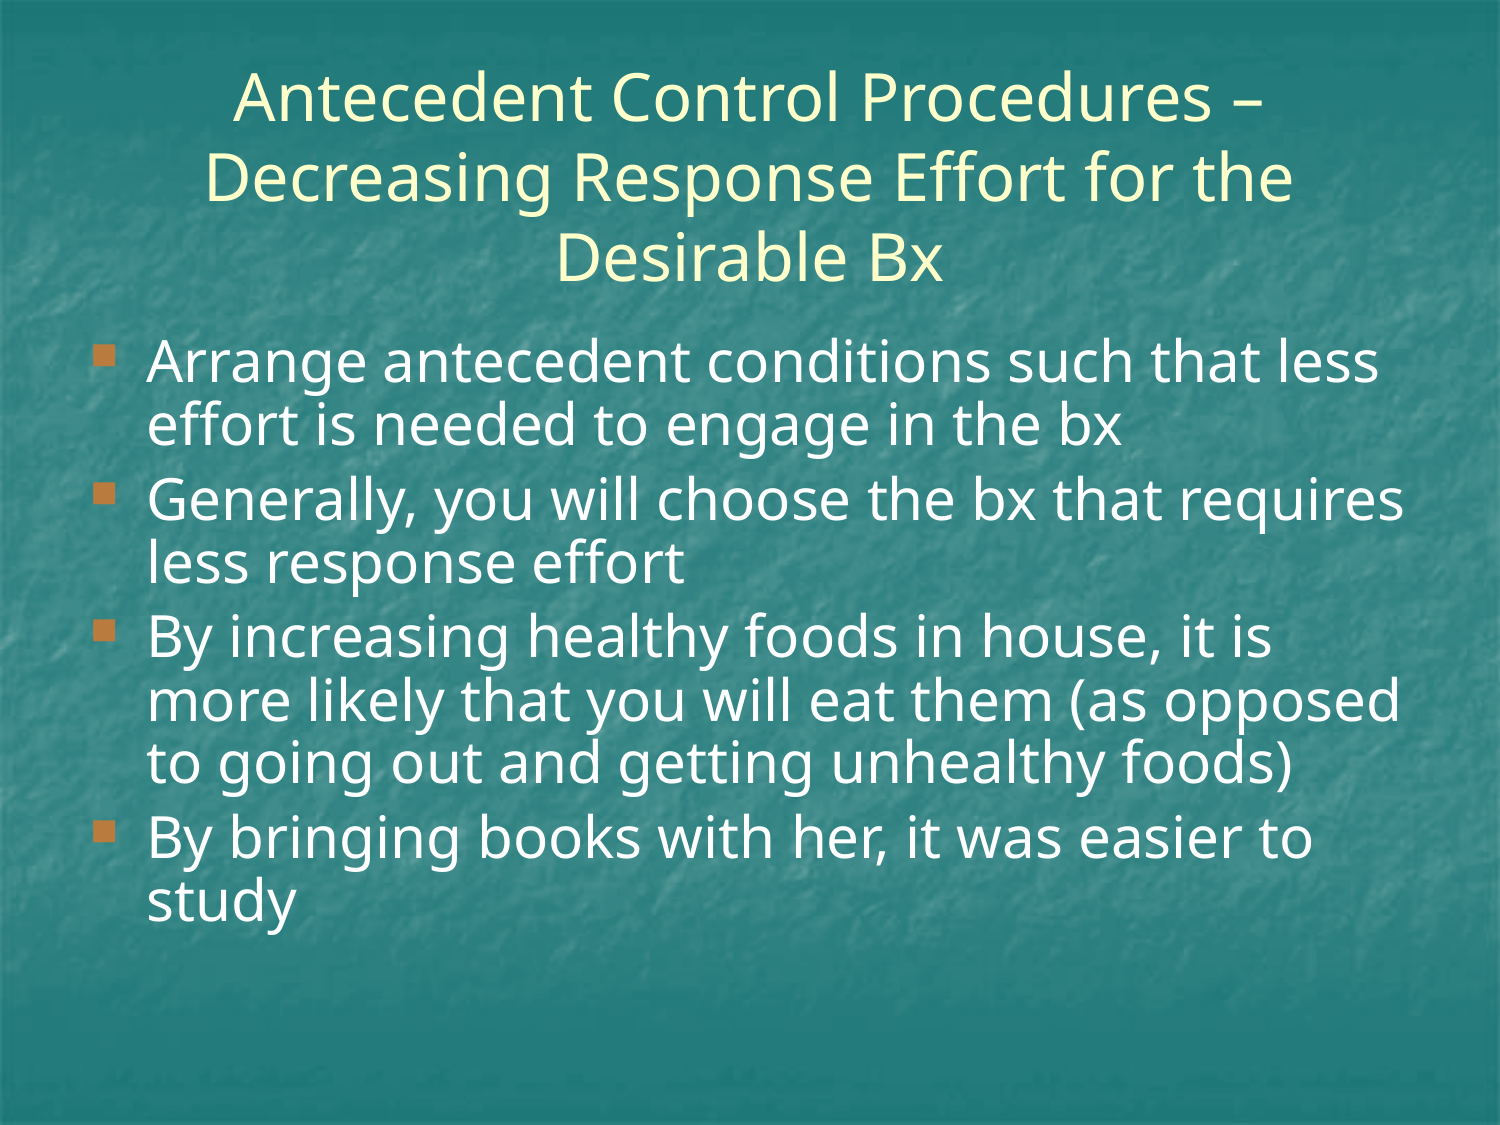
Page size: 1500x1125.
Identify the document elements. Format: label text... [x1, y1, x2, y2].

title Antecedent Control Procedures – Decreasing Response Effort for the Desirable Bx [74, 62, 1426, 288]
list Arrange antecedent conditions such that less effort is needed to engage in the bx Generally, you will choose the bx that requires less response effort By increasing healthy foods in house, it is more likely that you will eat them (as opposed to going out and getting unhealthy foods) By bringing books with her, it was easier to study [74, 324, 1426, 1001]
